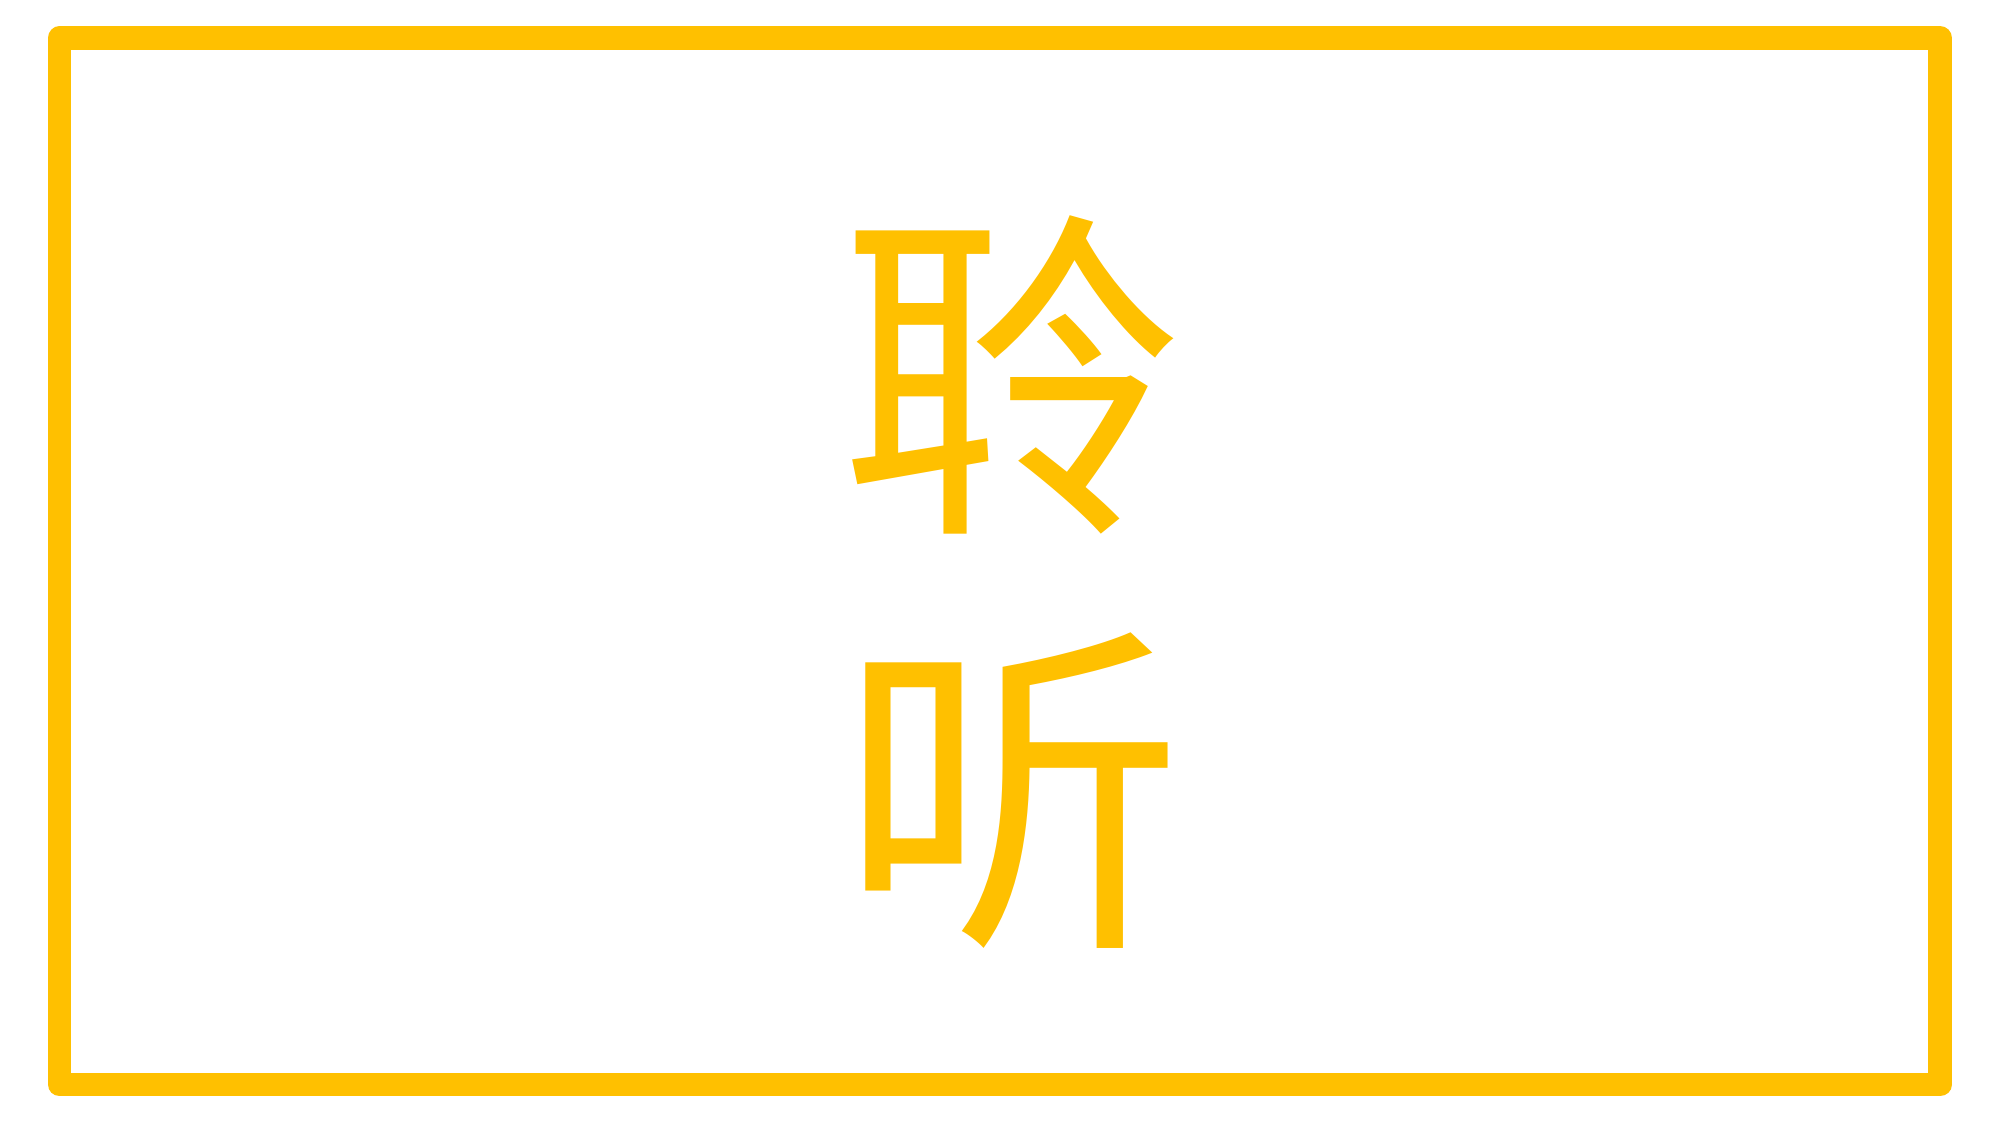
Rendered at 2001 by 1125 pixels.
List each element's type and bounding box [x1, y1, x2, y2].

text_box [59, 37, 1941, 1086]
